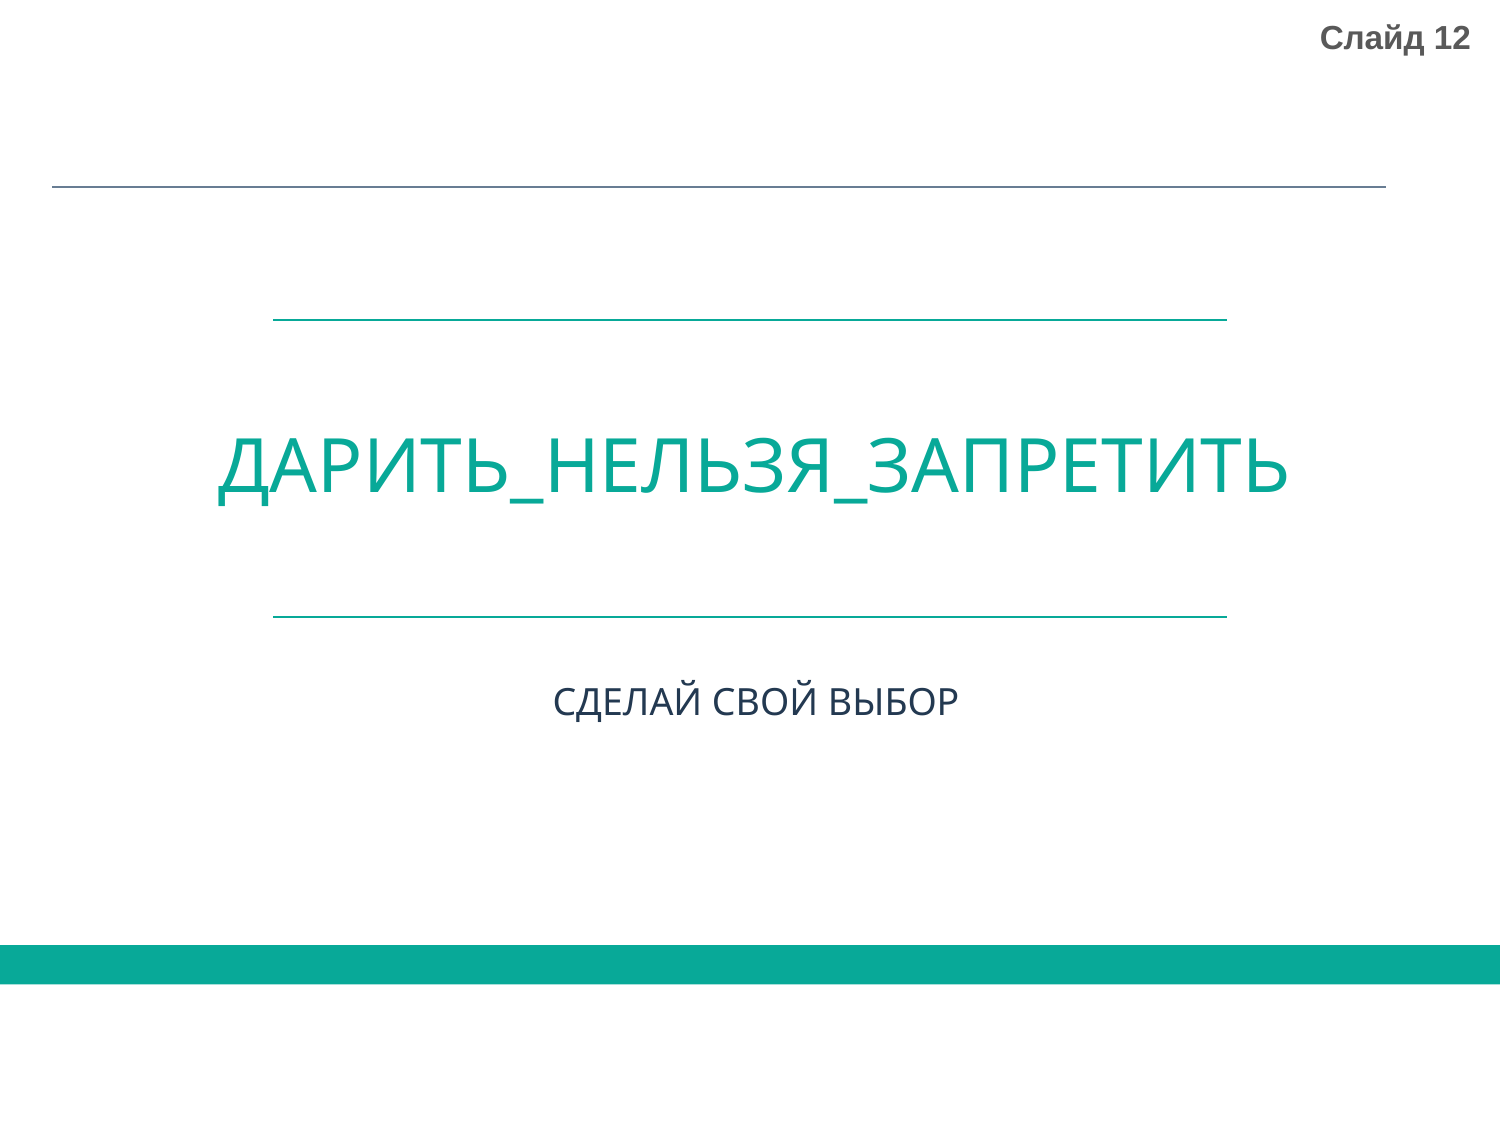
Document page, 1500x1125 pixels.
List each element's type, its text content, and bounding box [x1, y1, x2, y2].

text_box Слайд 12 [1288, 9, 1486, 64]
title дарить_нельзя_запретить [142, 339, 1367, 598]
list сделай свой выбор [279, 669, 1233, 729]
